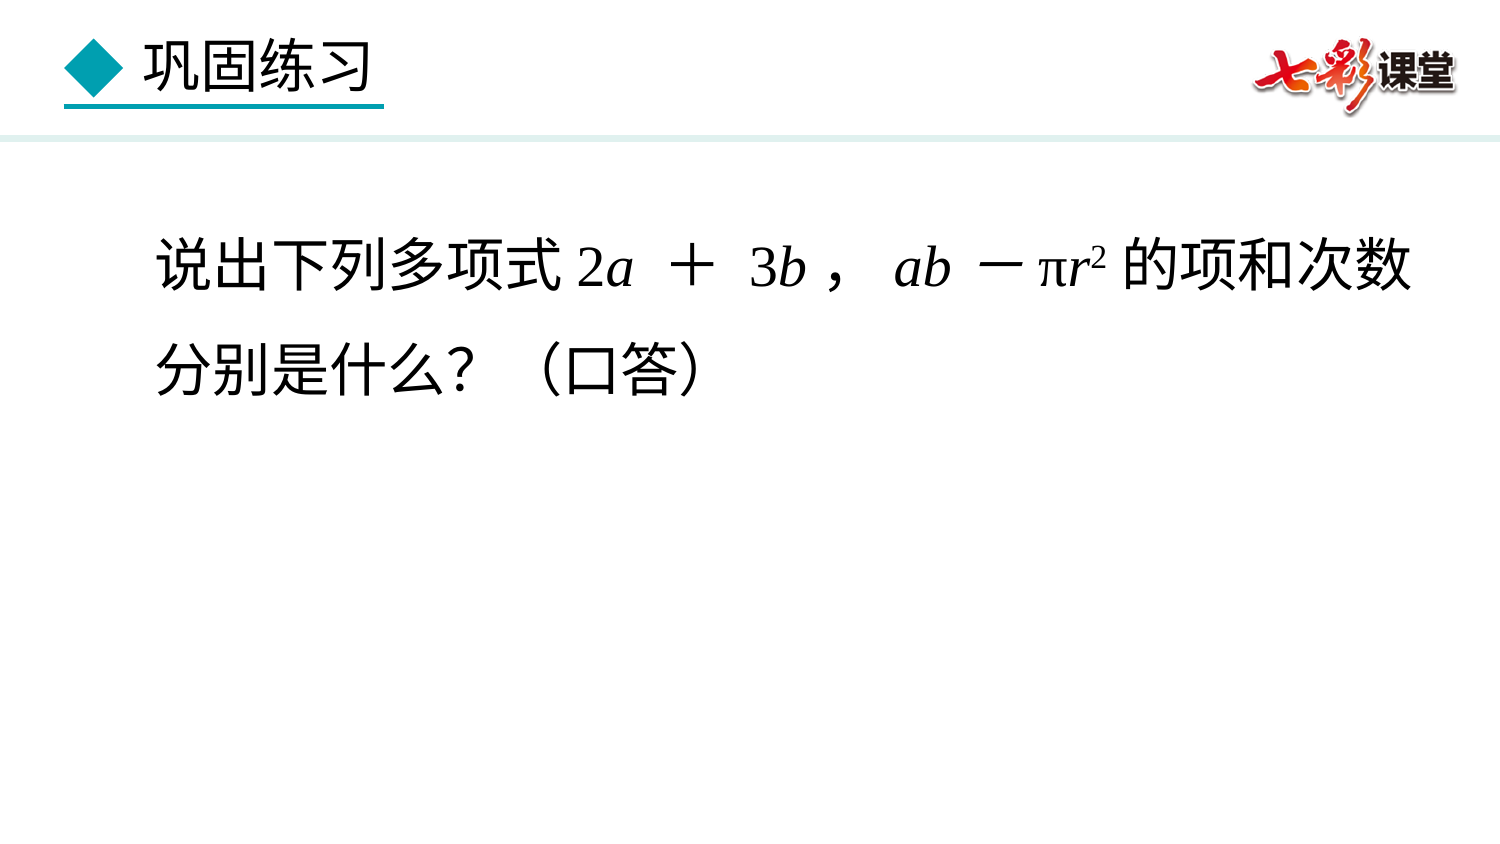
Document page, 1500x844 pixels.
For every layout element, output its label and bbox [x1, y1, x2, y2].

picture [1249, 32, 1461, 118]
